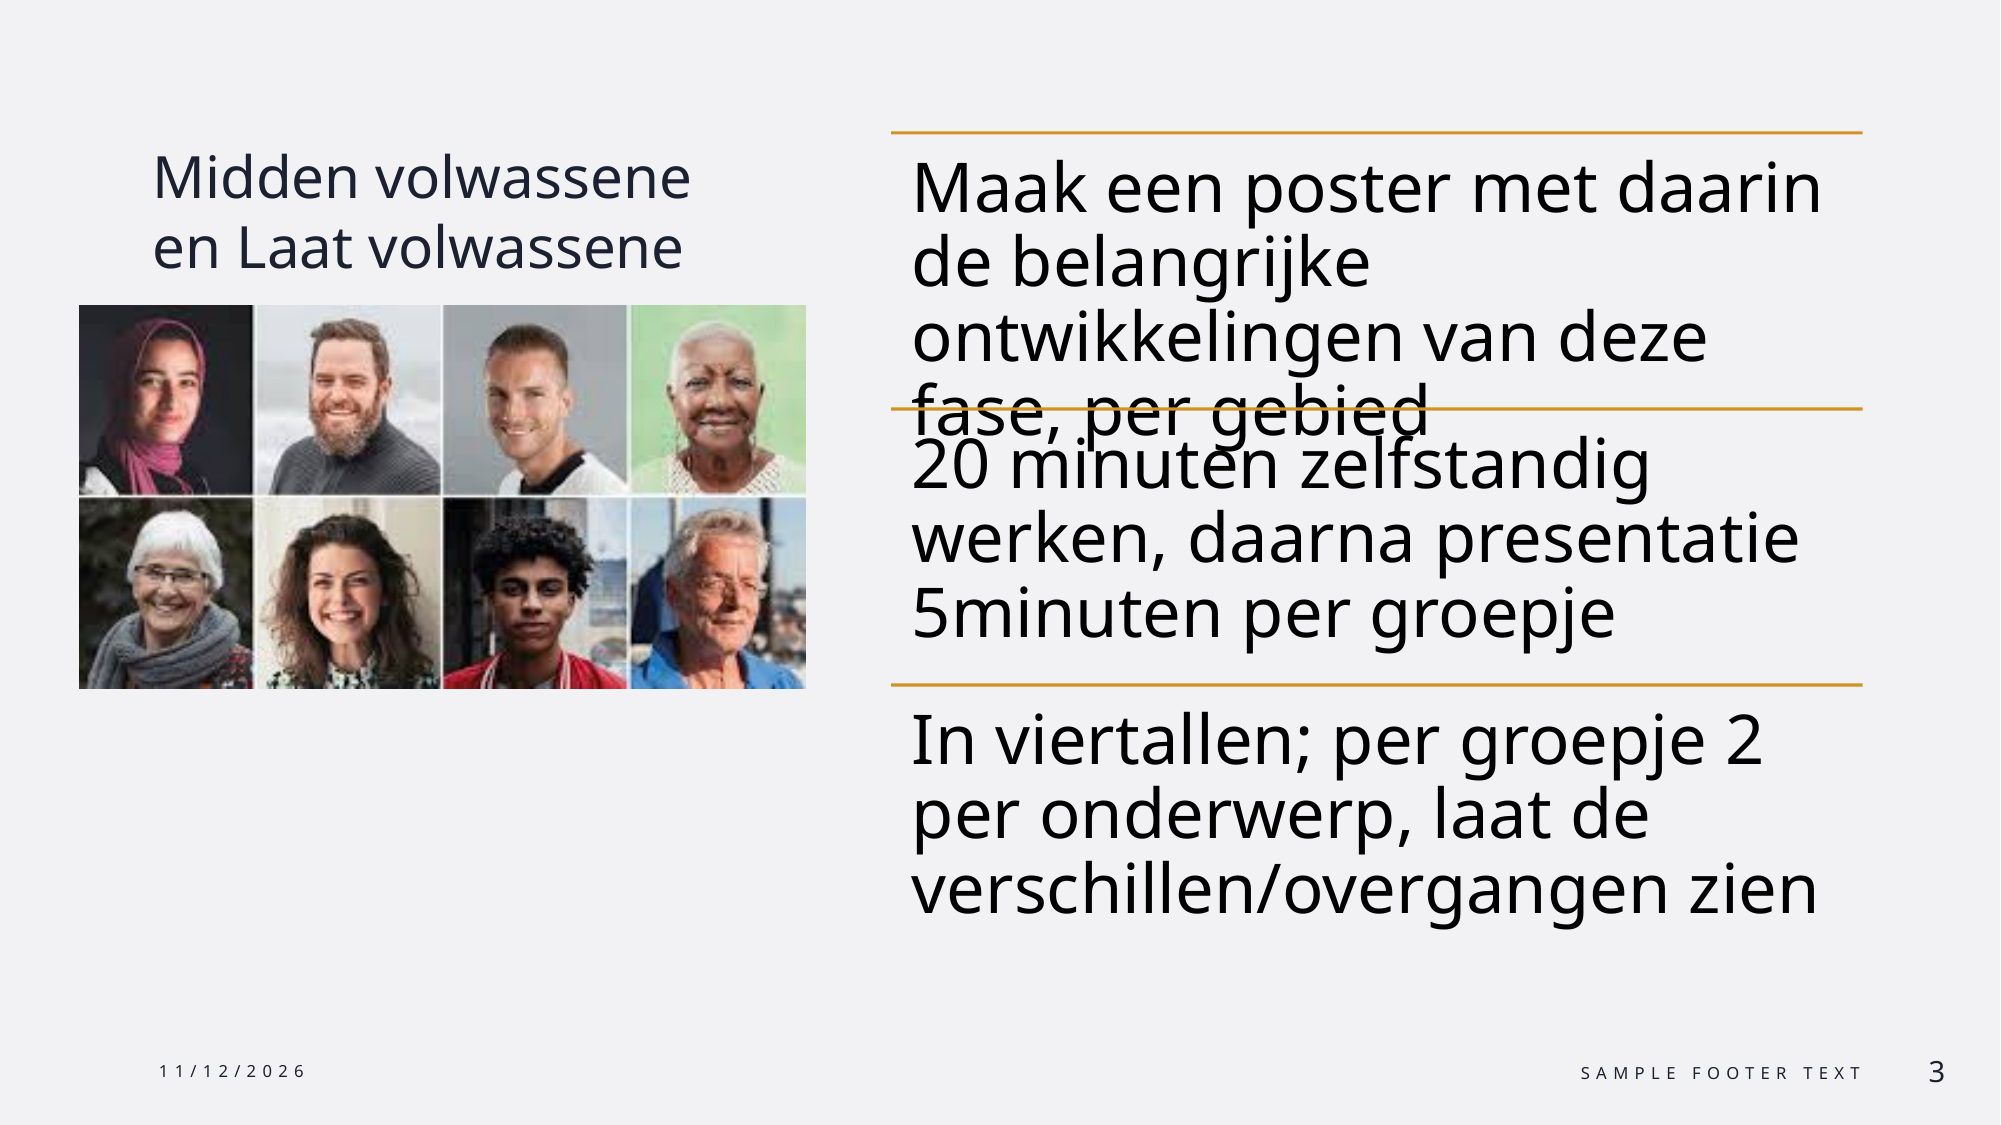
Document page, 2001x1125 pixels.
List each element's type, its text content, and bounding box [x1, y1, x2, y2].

slide_number 3 [1875, 1042, 1961, 1103]
picture [78, 304, 807, 689]
title Midden volwassene en Laat volwassene [137, 132, 735, 304]
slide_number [143, 1042, 594, 1103]
footer Sample Footer Text [1170, 1042, 1875, 1103]
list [890, 131, 1864, 962]
